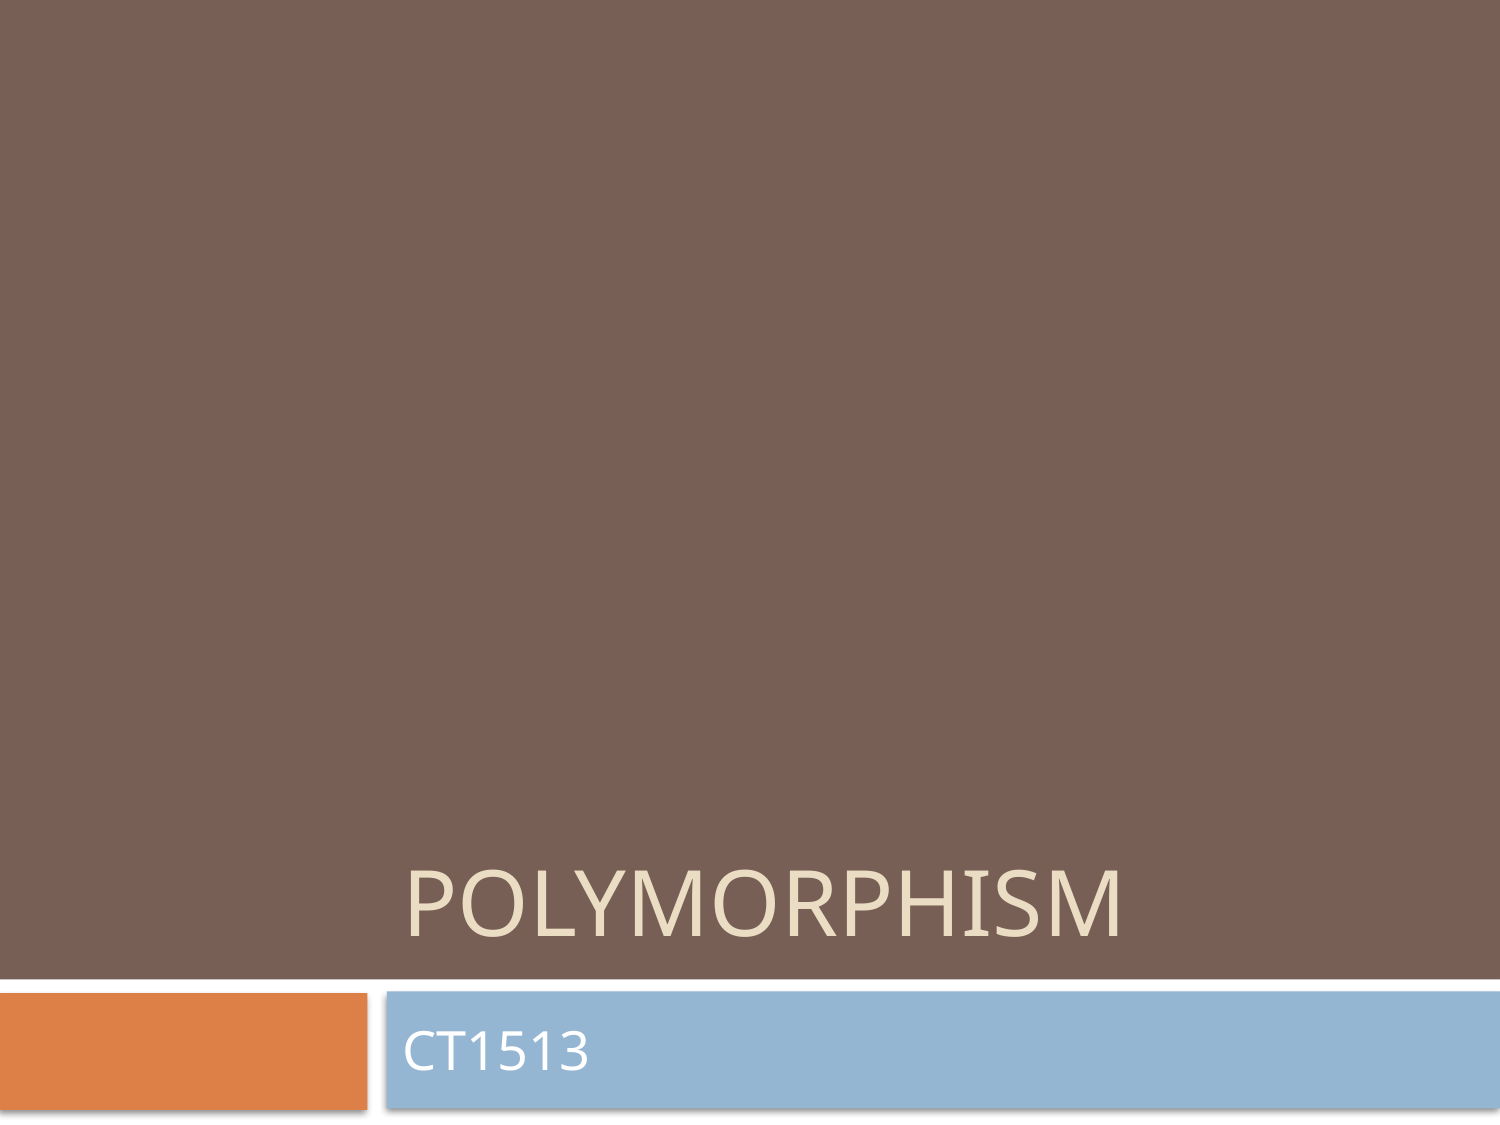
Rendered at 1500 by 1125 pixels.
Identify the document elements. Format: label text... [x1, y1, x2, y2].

title Polymorphism [387, 662, 1450, 963]
subtitle CT1513 [387, 992, 1488, 1105]
